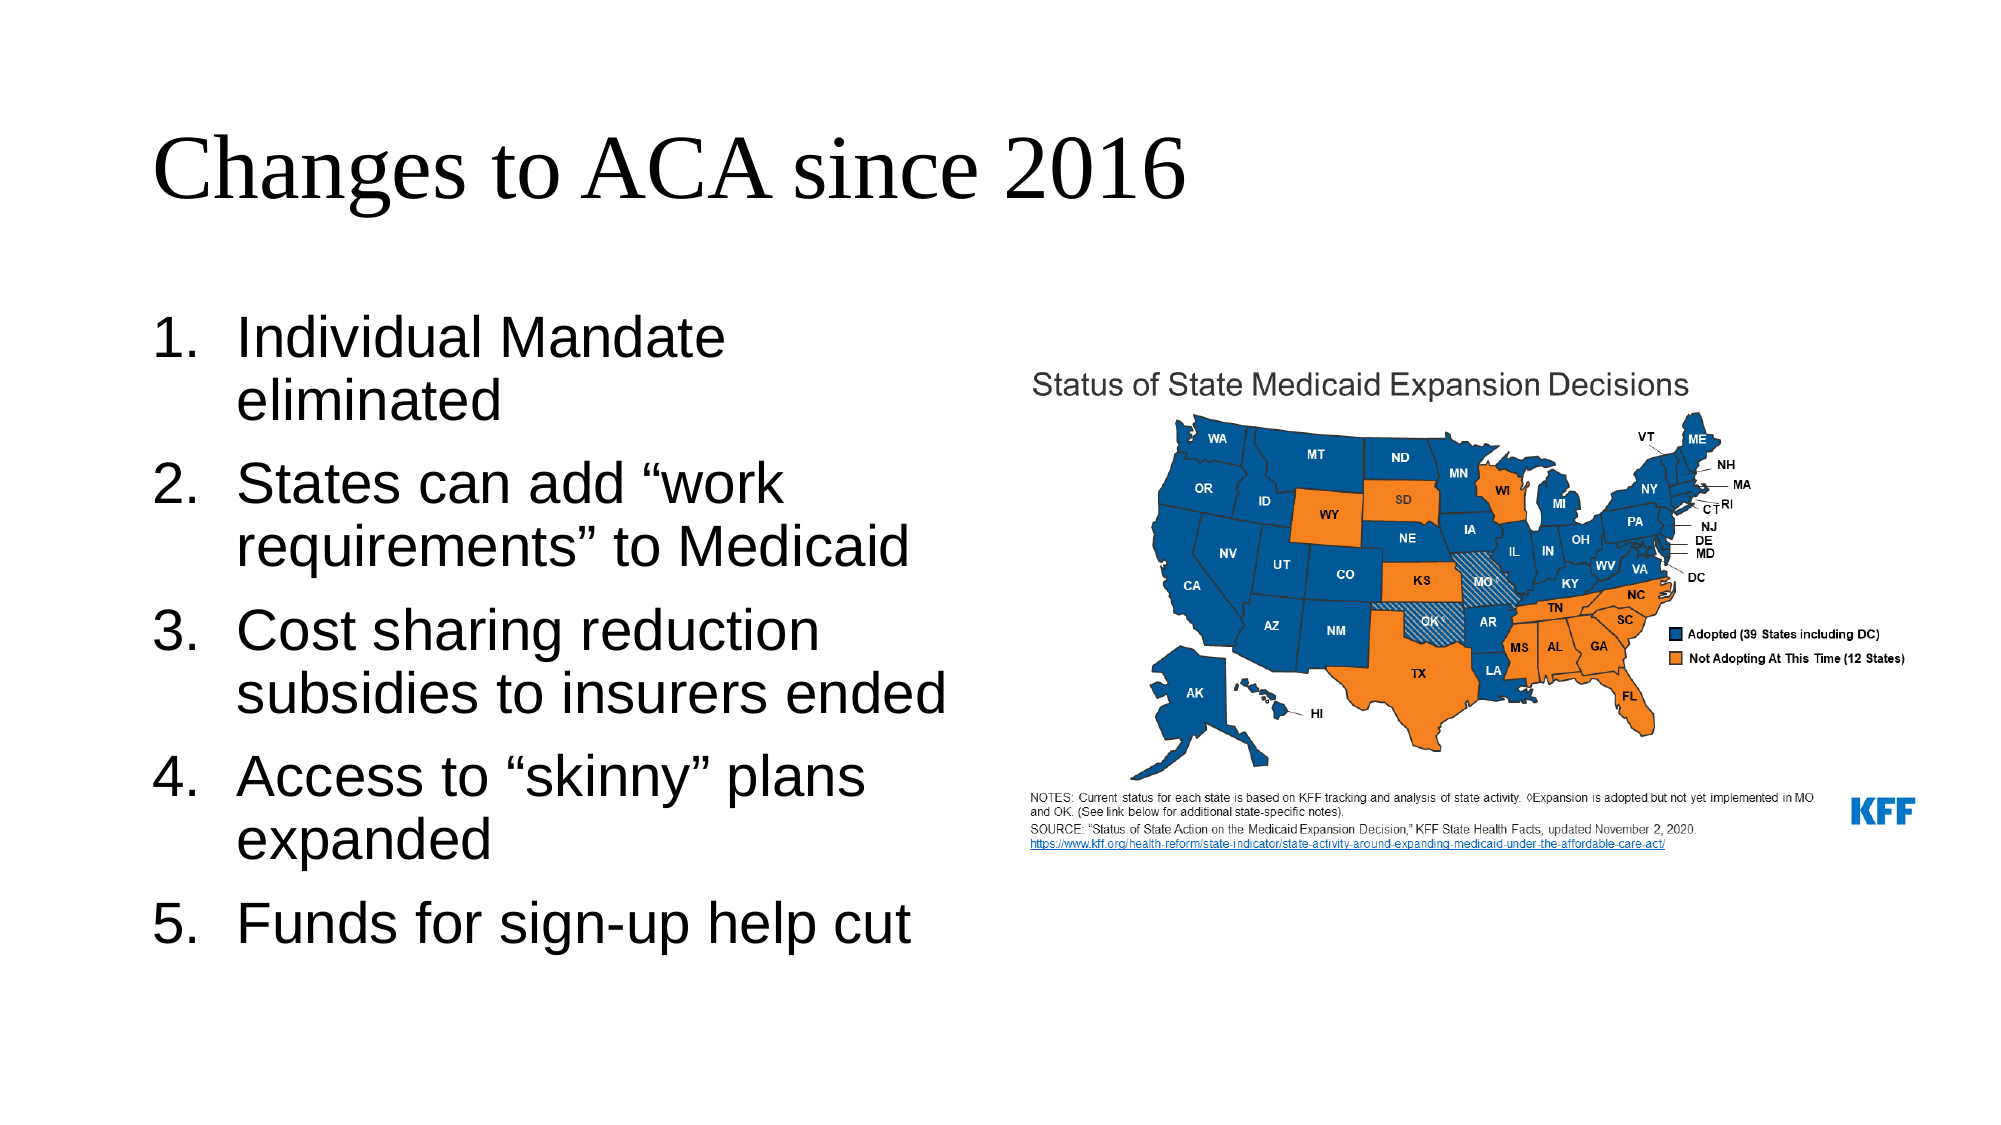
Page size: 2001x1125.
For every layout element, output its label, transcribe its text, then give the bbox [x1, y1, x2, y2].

title Changes to ACA since 2016 [137, 59, 1863, 278]
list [987, 314, 1952, 858]
list Individual Mandate eliminated States can add “work requirements” to Medicaid Cost sharing reduction subsidies to insurers ended Access to “skinny” plans expanded Funds for sign-up help cut [137, 299, 988, 1014]
